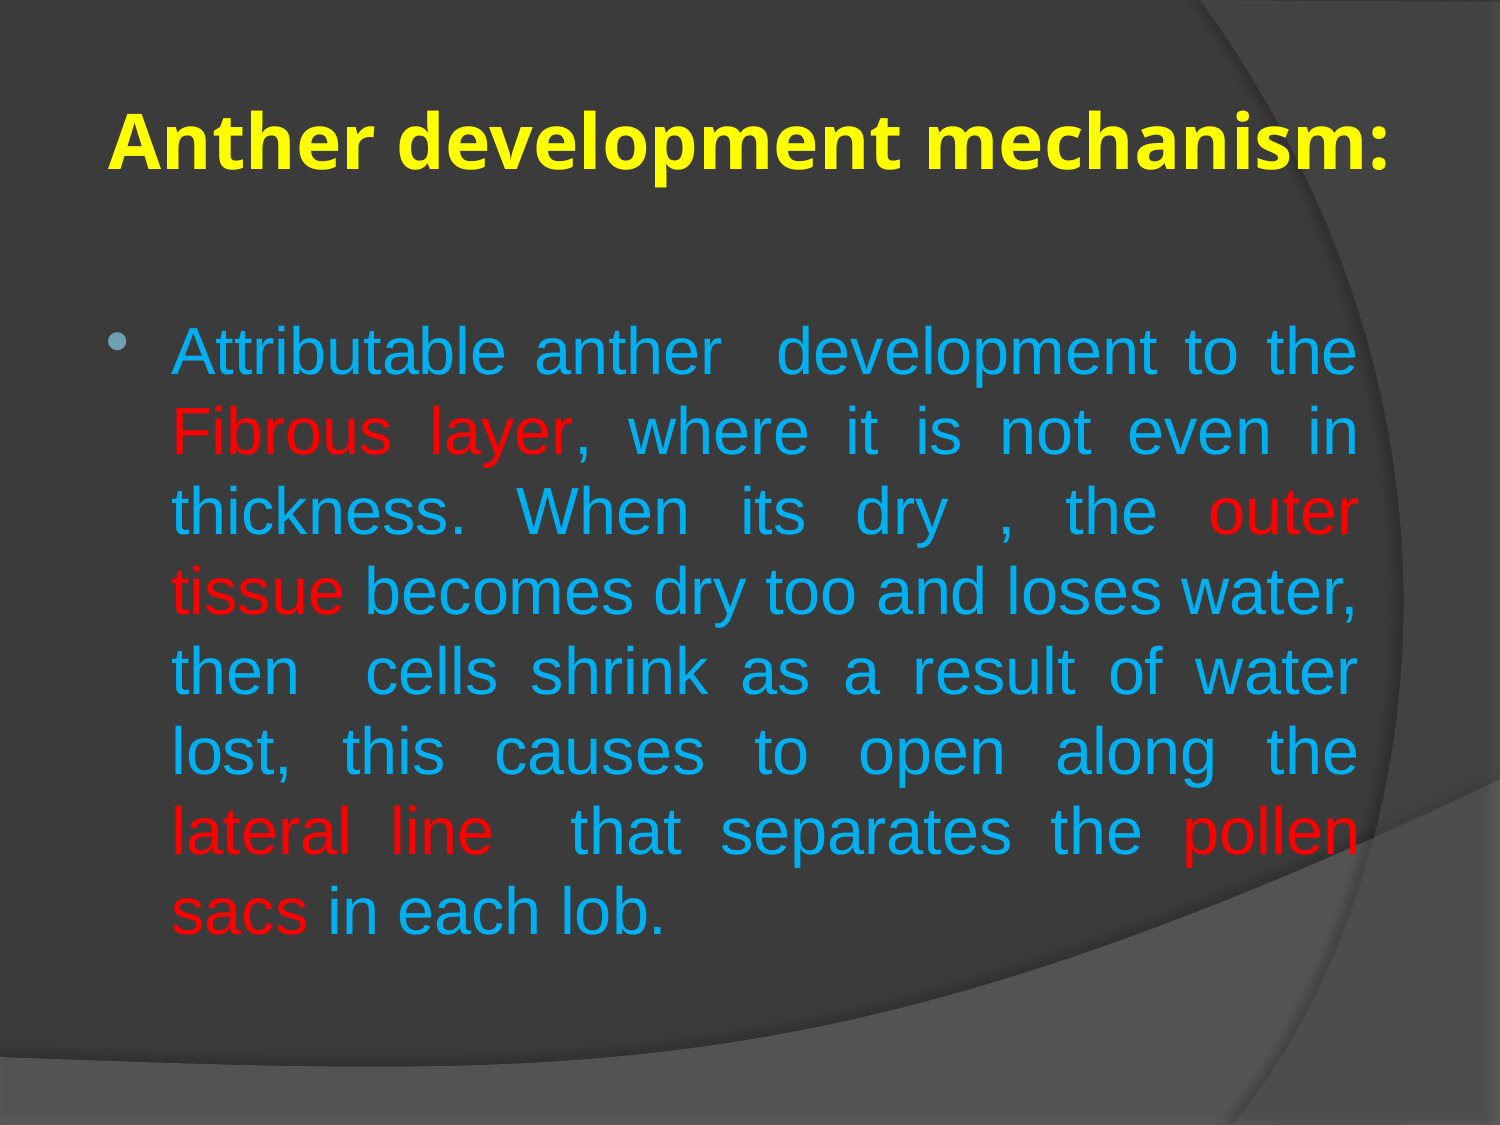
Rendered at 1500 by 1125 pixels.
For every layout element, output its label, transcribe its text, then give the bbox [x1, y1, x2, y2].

title Anther development mechanism: [75, 45, 1425, 233]
list Attributable anther development to the Fibrous layer, where it is not even in thickness. When its dry , the outer tissue becomes dry too and loses water, then cells shrink as a result of water lost, this causes to open along the lateral line that separates the pollen sacs in each lob. [87, 299, 1375, 975]
